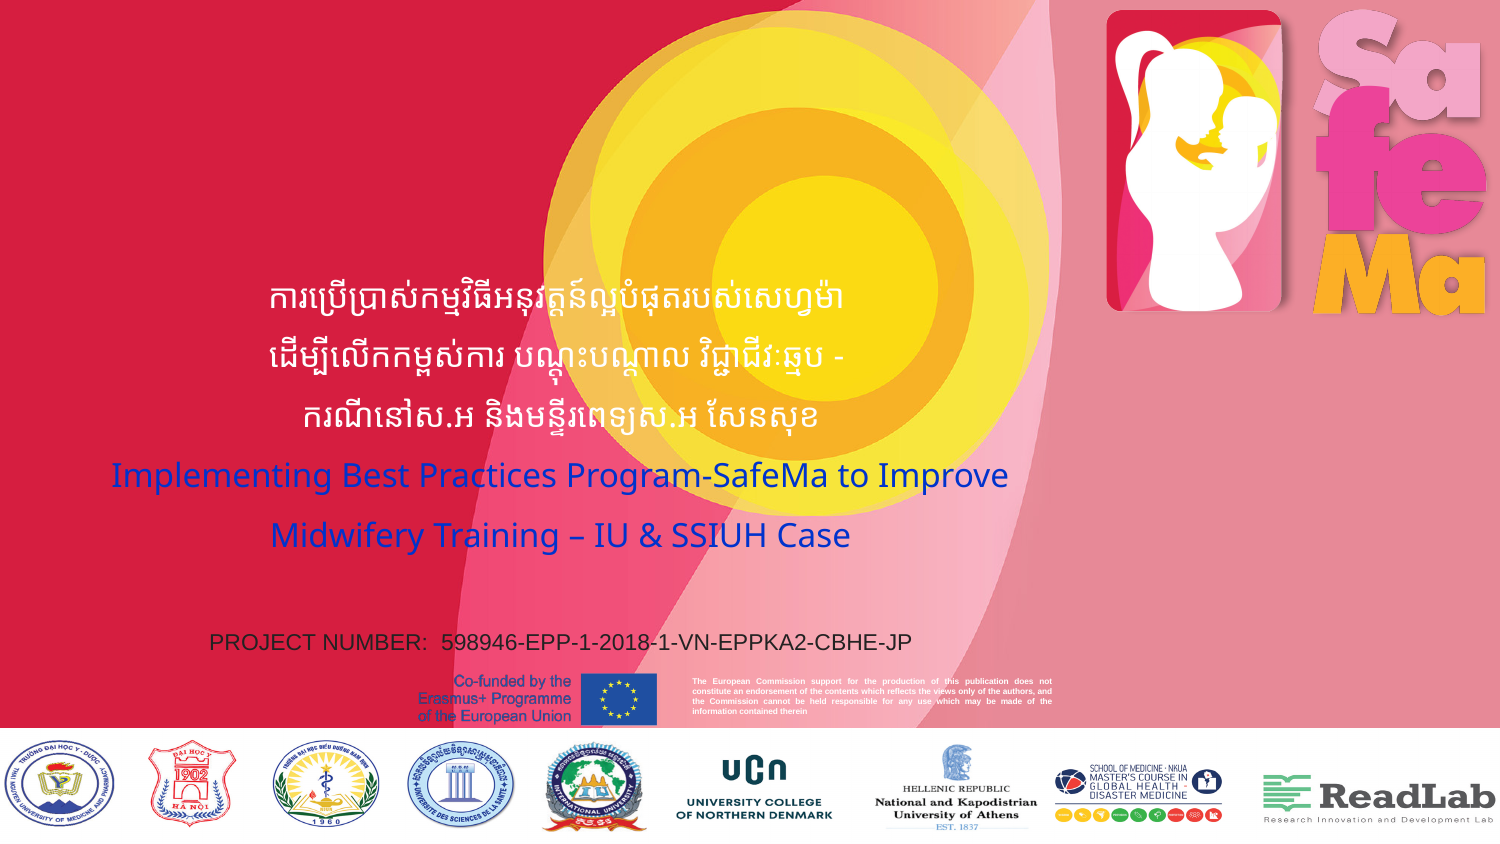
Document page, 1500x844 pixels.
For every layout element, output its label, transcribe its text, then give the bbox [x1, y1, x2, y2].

text_box The European Commission support for the production of this publication does not constitute an endorsement of the contents which reflects the views only of the authors, and the Commission cannot be held responsible for any use which may be made of the information contained therein [677, 668, 1068, 724]
text_box ការប្រើប្រាស់កម្មវិធីអនុវត្តន៍ល្អបំផុតរបស់សេហ្វម៉ា ដើម្បីលើកកម្ពស់ការ បណ្តុះបណ្តាល វិជ្ជាជីវៈឆ្មប - ករណីនៅស.អ និងមន្ទីរពេទ្យស.អ សែនសុខ Implementing Best Practices Program-SafeMa to Improve Midwifery Training – IU & SSIUH Case PROJECT NUMBER: 598946-EPP-1-2018-1-VN-EPPKA2-CBHE-JP [17, 247, 1105, 727]
picture [0, 0, 1500, 844]
